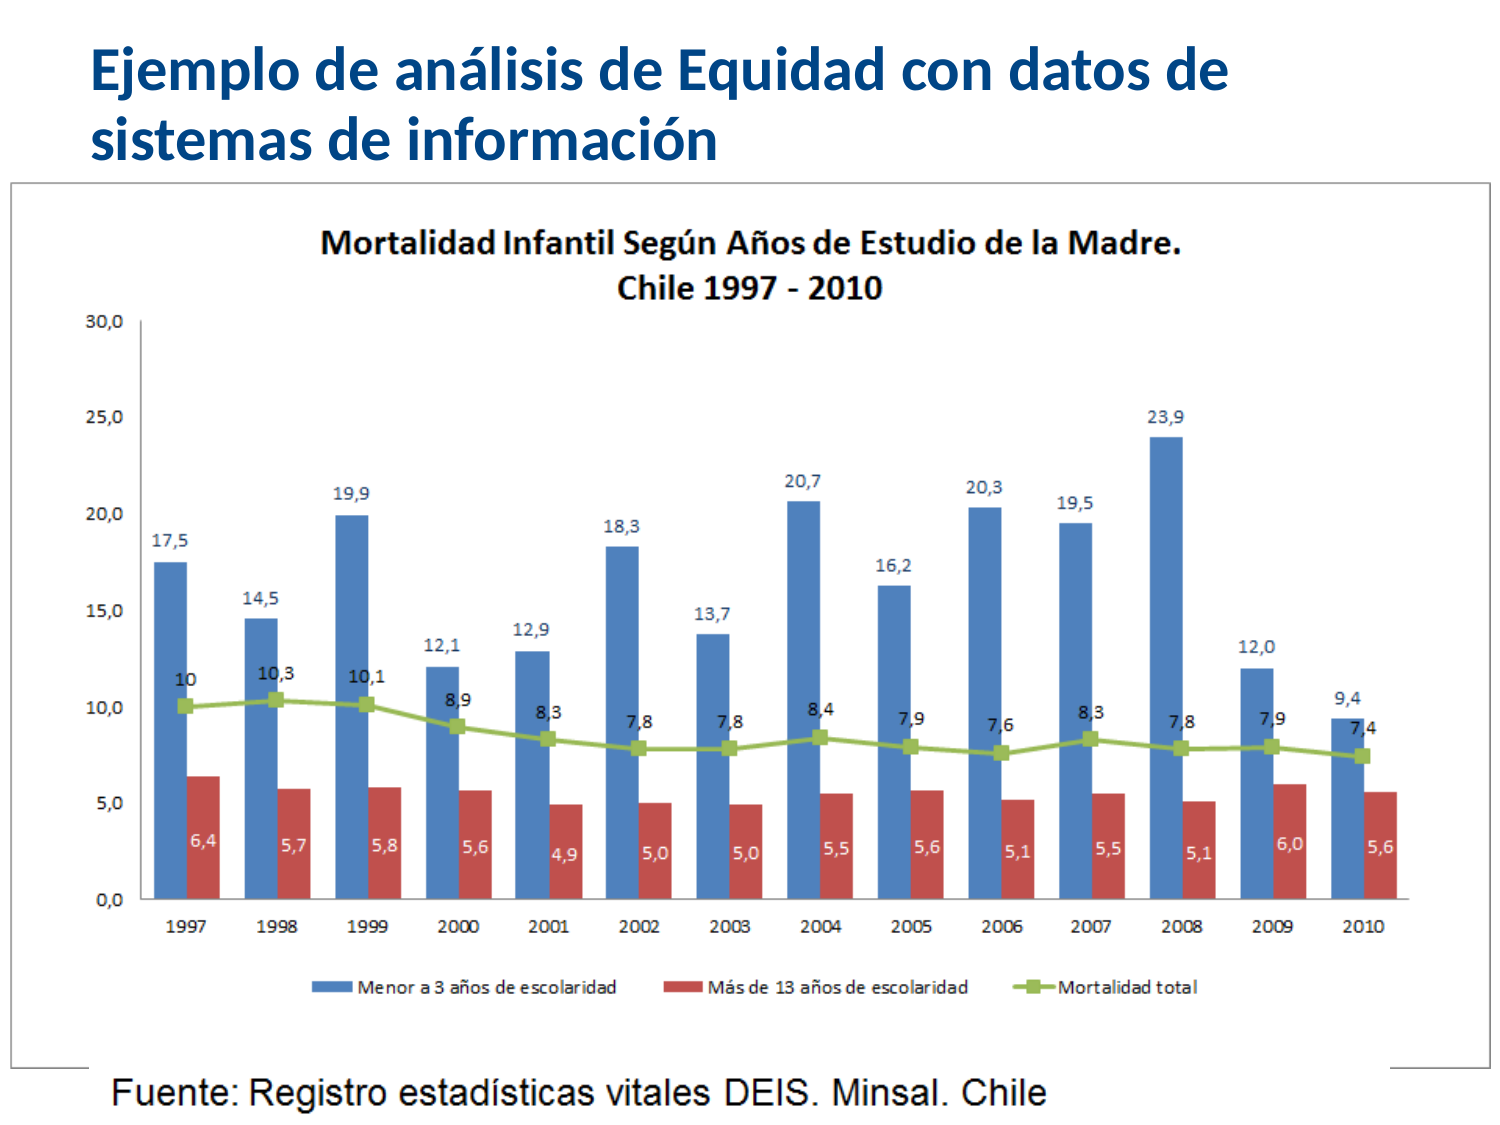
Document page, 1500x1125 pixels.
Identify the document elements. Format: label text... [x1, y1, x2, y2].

title Ejemplo de análisis de Equidad con datos de sistemas de información [75, 20, 1390, 179]
picture [9, 180, 1491, 1125]
